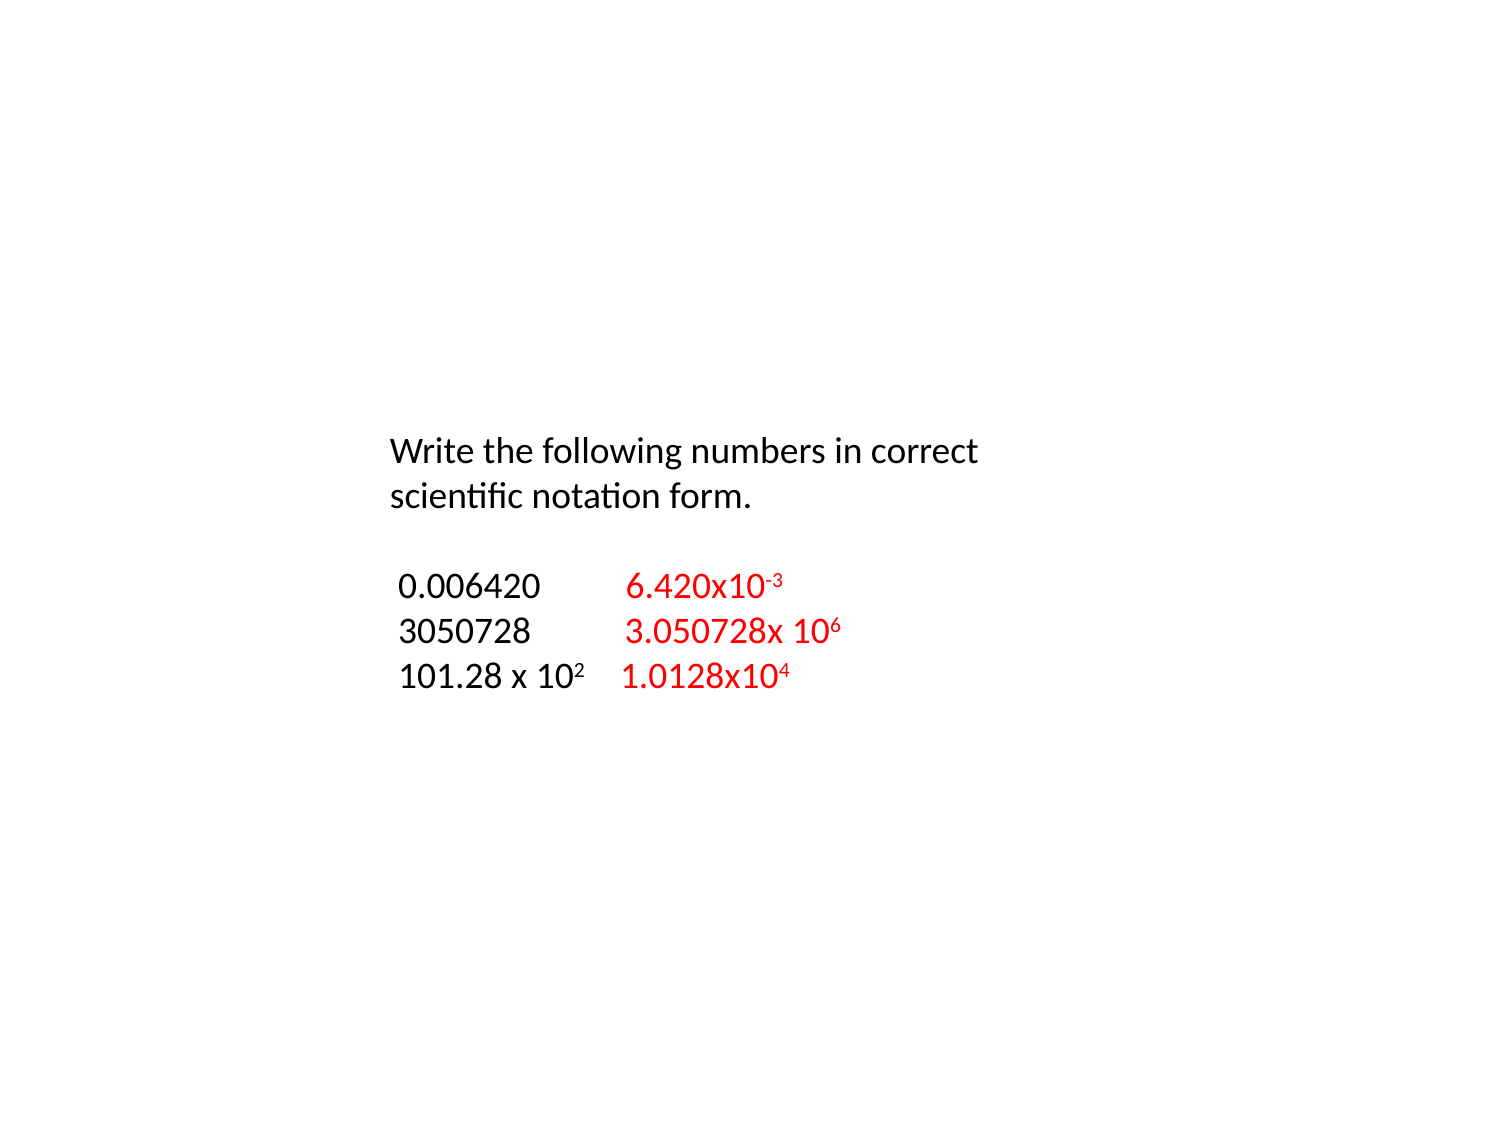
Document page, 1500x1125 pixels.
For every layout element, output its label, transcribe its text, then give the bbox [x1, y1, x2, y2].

text_box Write the following numbers in correct scientific notation form. 0.006420 6.420x10-3 3050728 3.050728x 106 101.28 x 102 1.0128x104 [374, 418, 1125, 704]
